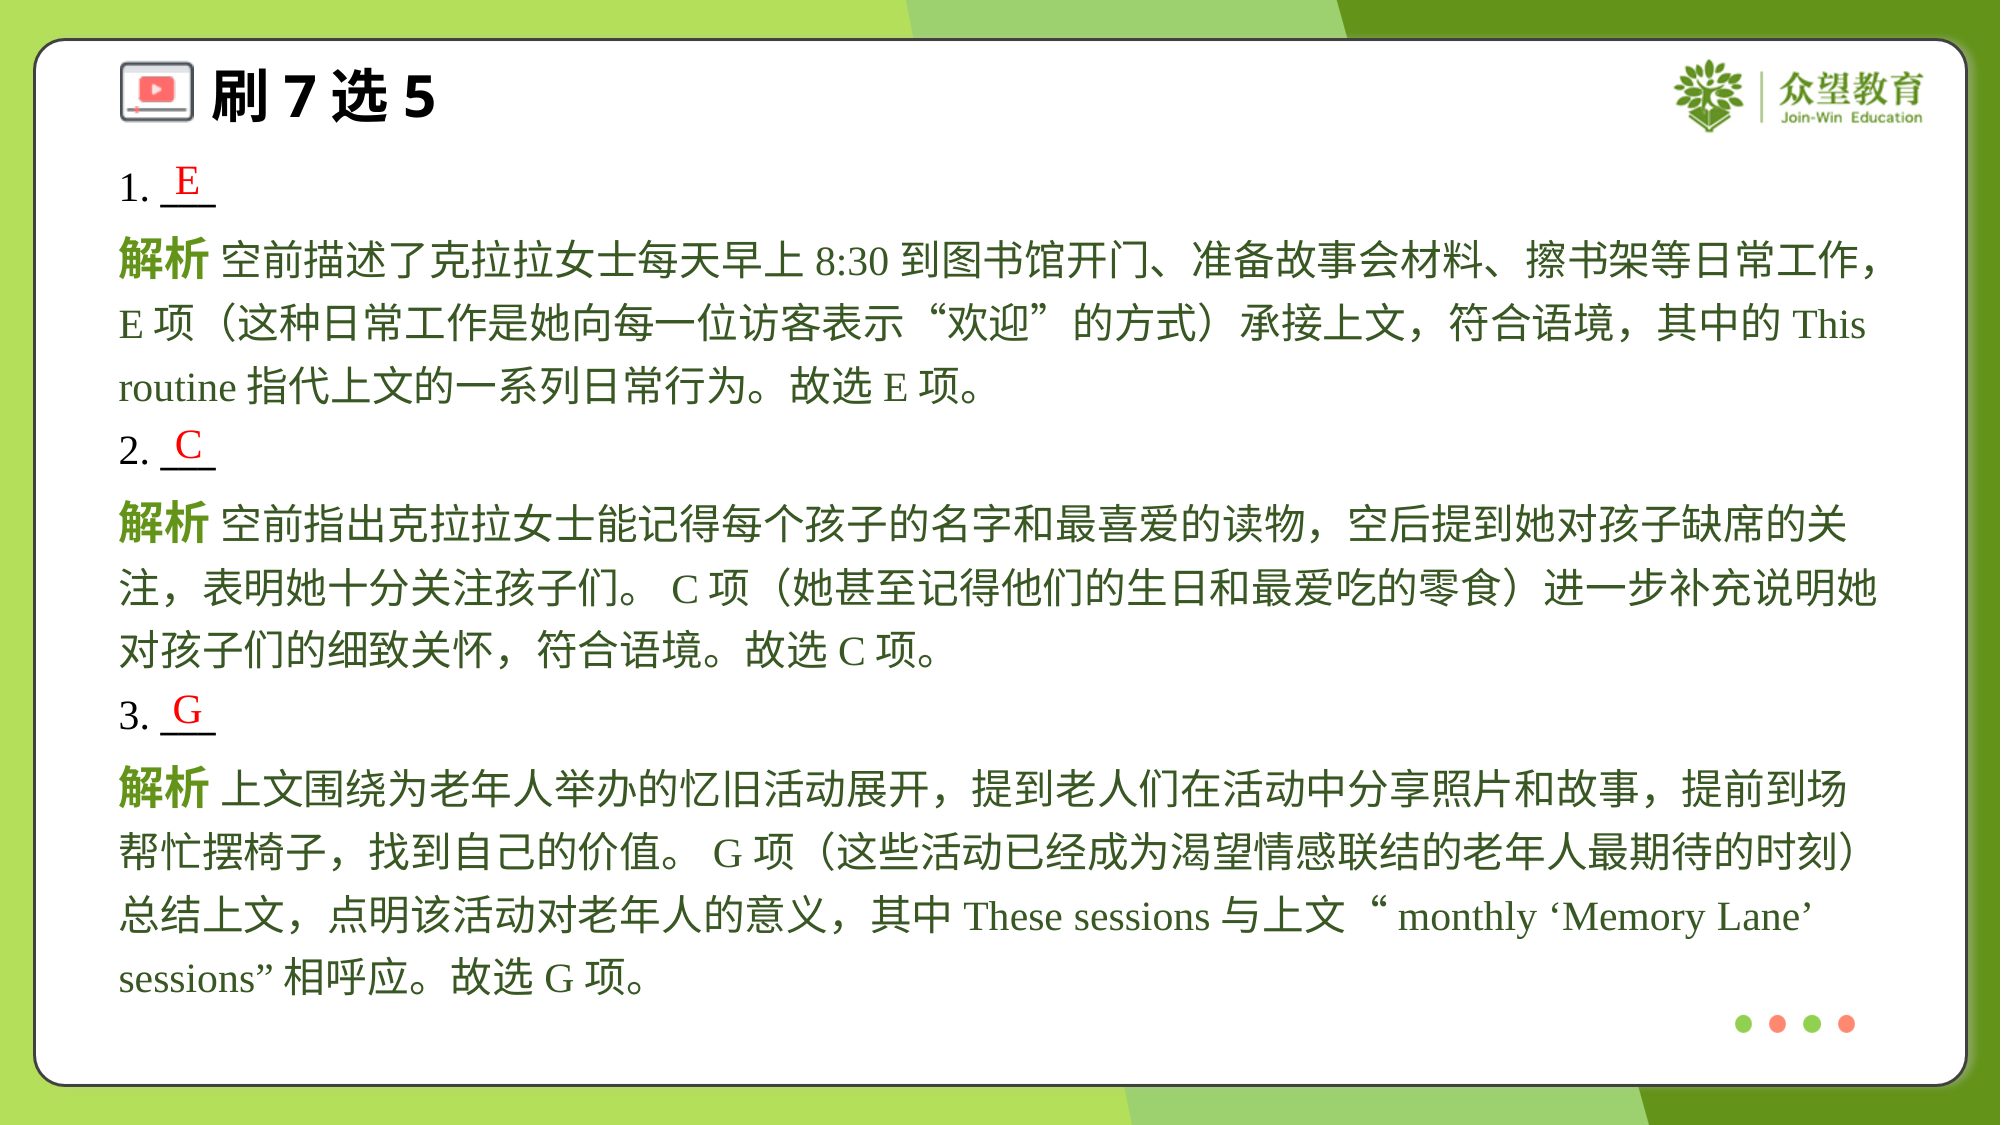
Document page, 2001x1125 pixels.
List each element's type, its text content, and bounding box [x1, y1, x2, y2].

text_box 解析 空前指出克拉拉女士能记得每个孩子的名字和最喜爱的读物，空后提到她对孩子缺席的关注，表明她十分关注孩子们。C项（她甚至记得他们的生日和最爱吃的零食）进一步补充说明她对孩子们的细致关怀，符合语境。故选C项。 [118, 480, 1883, 670]
text_box 解析 空前描述了克拉拉女士每天早上8:30到图书馆开门、准备故事会材料、擦书架等日常工作，E项（这种日常工作是她向每一位访客表示“欢迎”的方式）承接上文，符合语境，其中的This routine指代上文的一系列日常行为。故选E项。 [118, 215, 1883, 405]
text_box C [170, 404, 208, 463]
text_box 1. ___ [118, 146, 1883, 204]
text_box 2. ___ [118, 410, 1883, 468]
text_box G [167, 669, 208, 727]
text_box E [170, 140, 205, 199]
picture [0, 0, 2000, 1125]
text_box 3. ___ [118, 675, 1883, 733]
text_box 解析 上文围绕为老年人举办的忆旧活动展开，提到老人们在活动中分享照片和故事，提前到场帮忙摆椅子，找到自己的价值。G项（这些活动已经成为渴望情感联结的老年人最期待的时刻）总结上文，点明该活动对老年人的意义，其中These sessions与上文“monthly ‘Memory Lane’ sessions”相呼应。故选G项。 [118, 744, 1883, 997]
